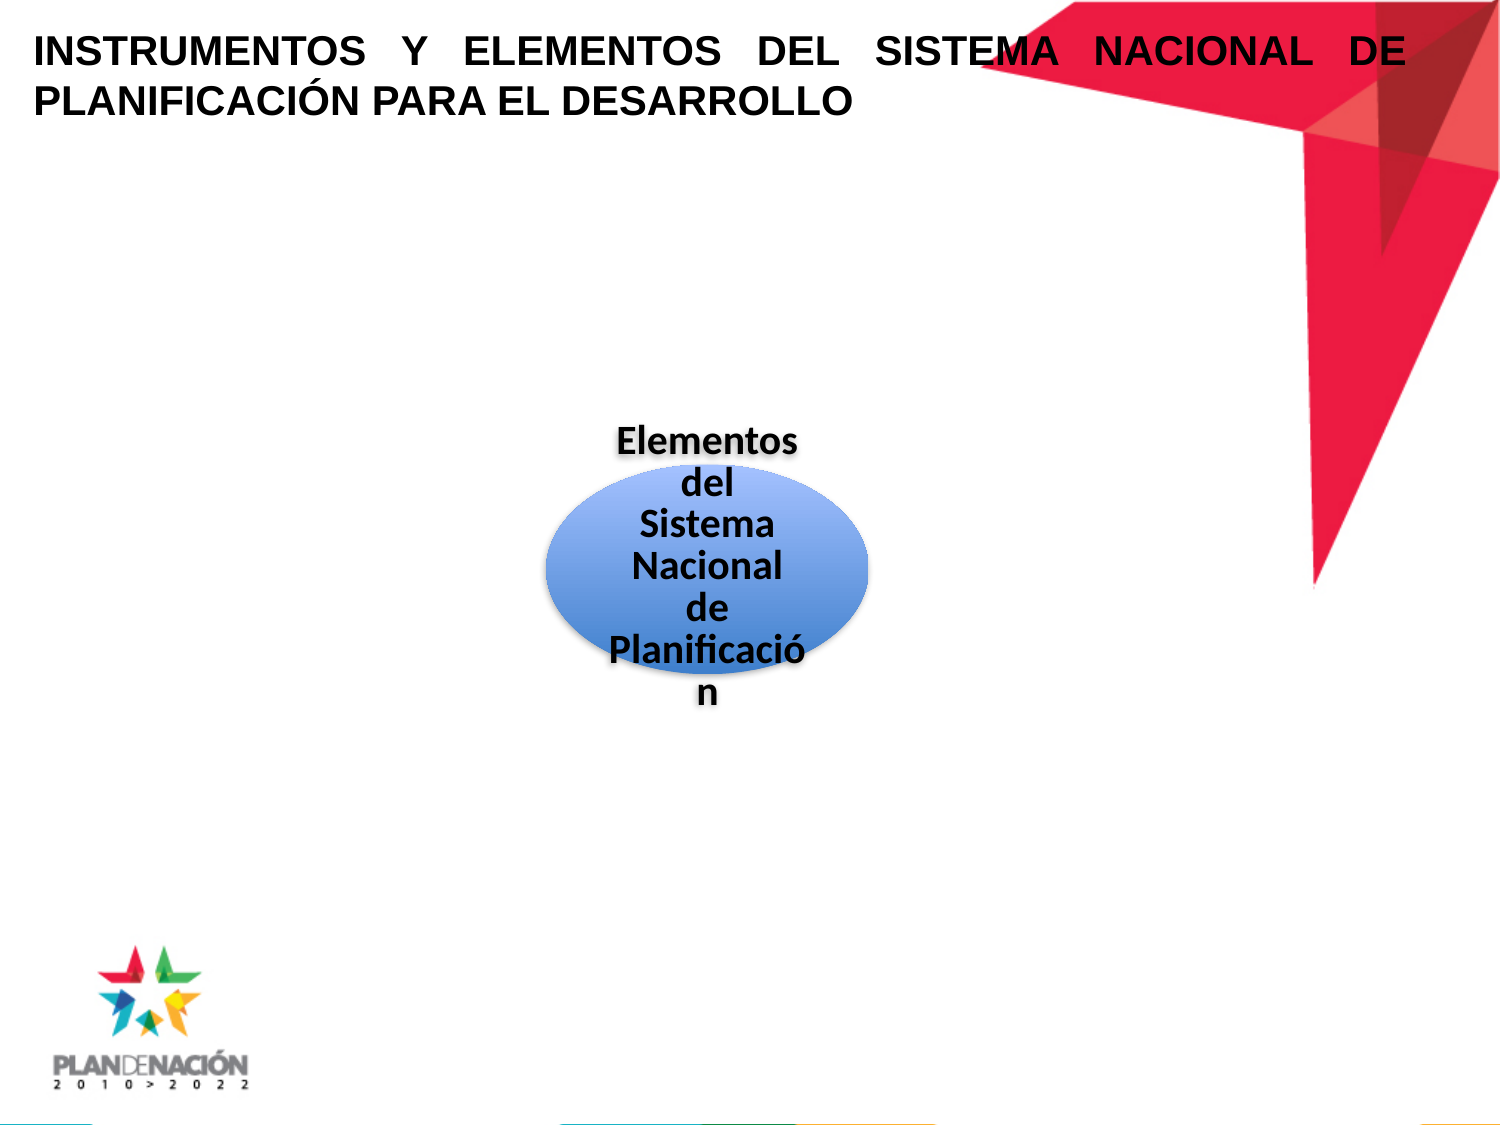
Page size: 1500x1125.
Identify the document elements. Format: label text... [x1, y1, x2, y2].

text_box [62, 149, 1353, 989]
picture [0, 0, 1500, 1125]
text_box Instrumentos y Elementos del Sistema Nacional de Planificación para el Desarrollo [18, 15, 1422, 142]
